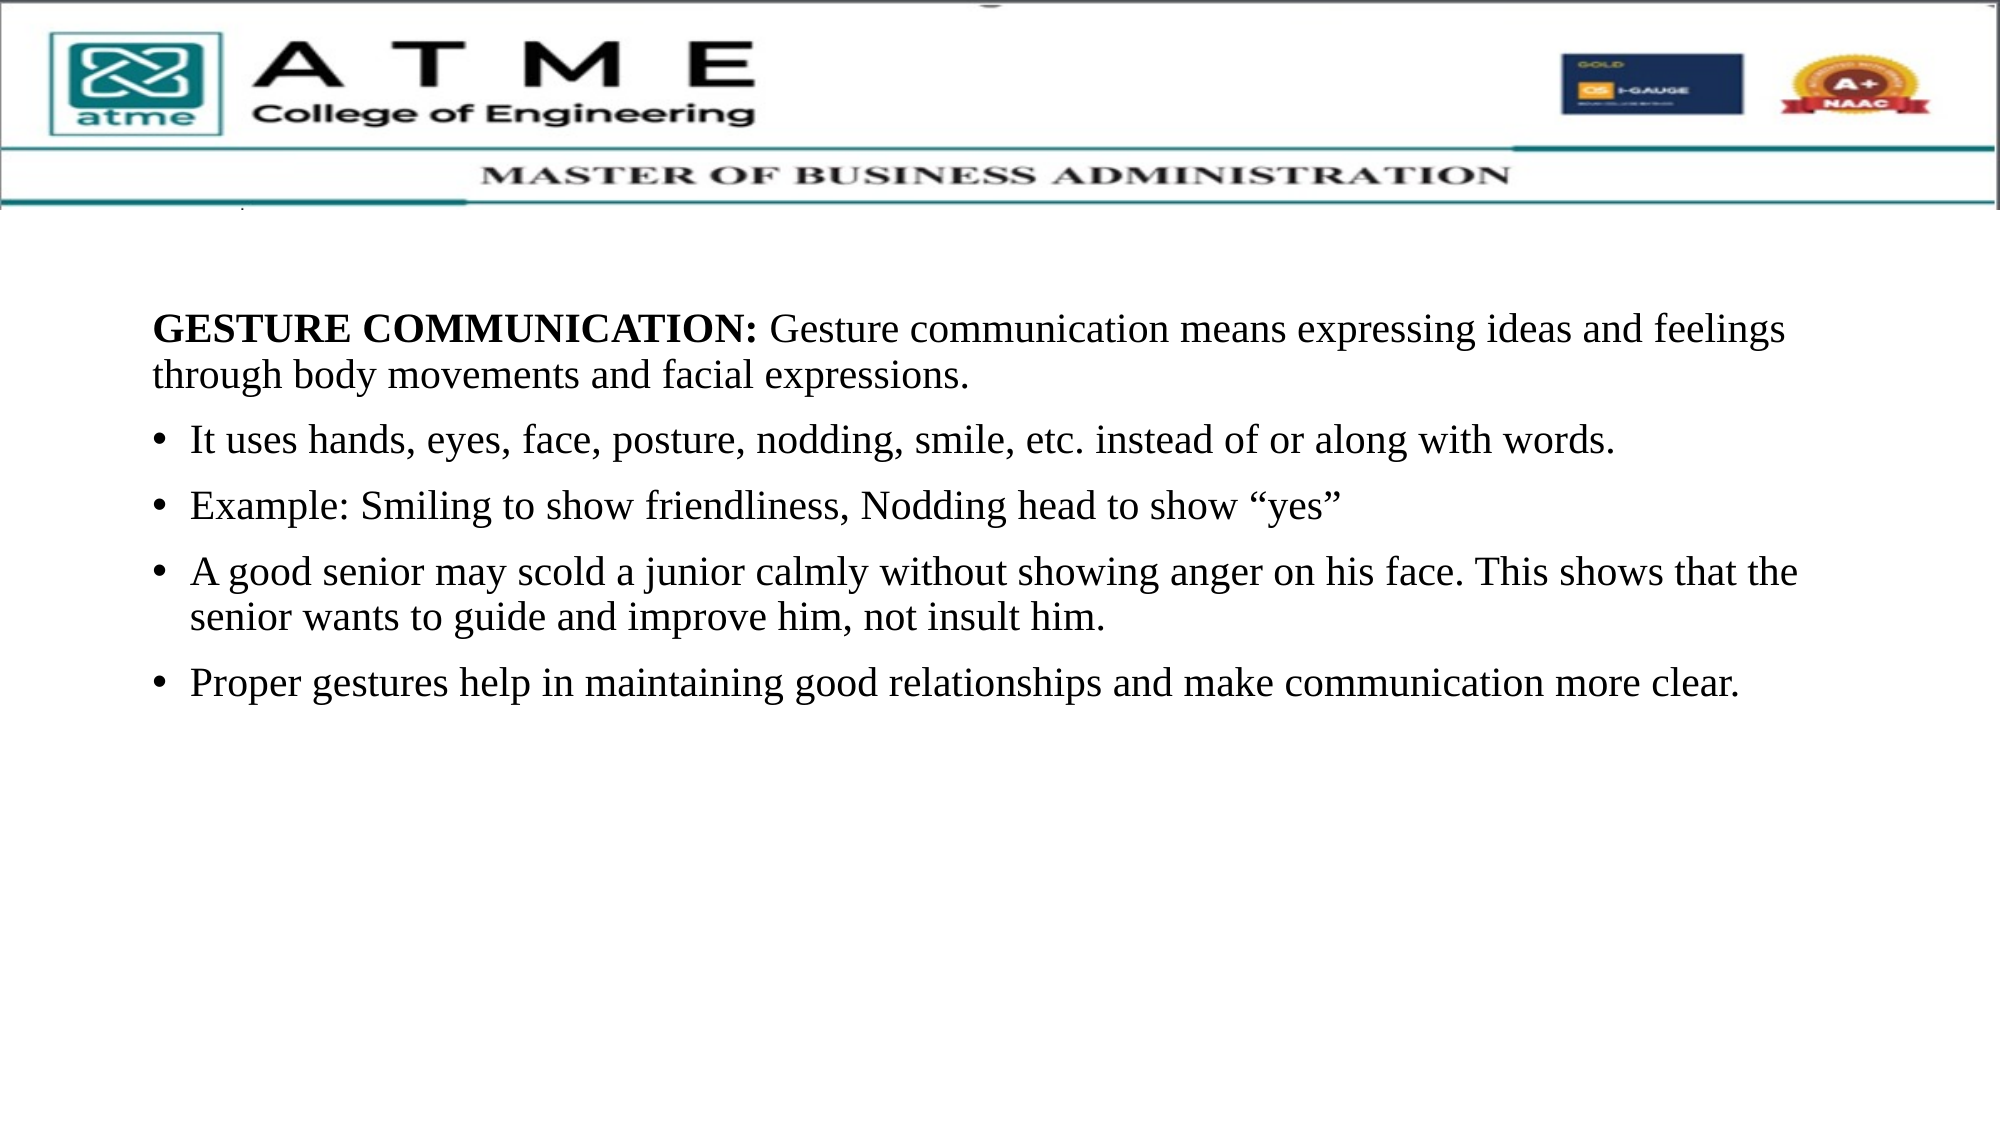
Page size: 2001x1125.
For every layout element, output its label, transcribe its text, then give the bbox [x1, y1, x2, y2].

list GESTURE COMMUNICATION: Gesture communication means expressing ideas and feelings through body movements and facial expressions. It uses hands, eyes, face, posture, nodding, smile, etc. instead of or along with words. Example: Smiling to show friendliness, Nodding head to show “yes” A good senior may scold a junior calmly without showing anger on his face. This shows that the senior wants to guide and improve him, not insult him. Proper gestures help in maintaining good relationships and make communication more clear. [137, 299, 1863, 1014]
picture [0, 0, 2000, 210]
